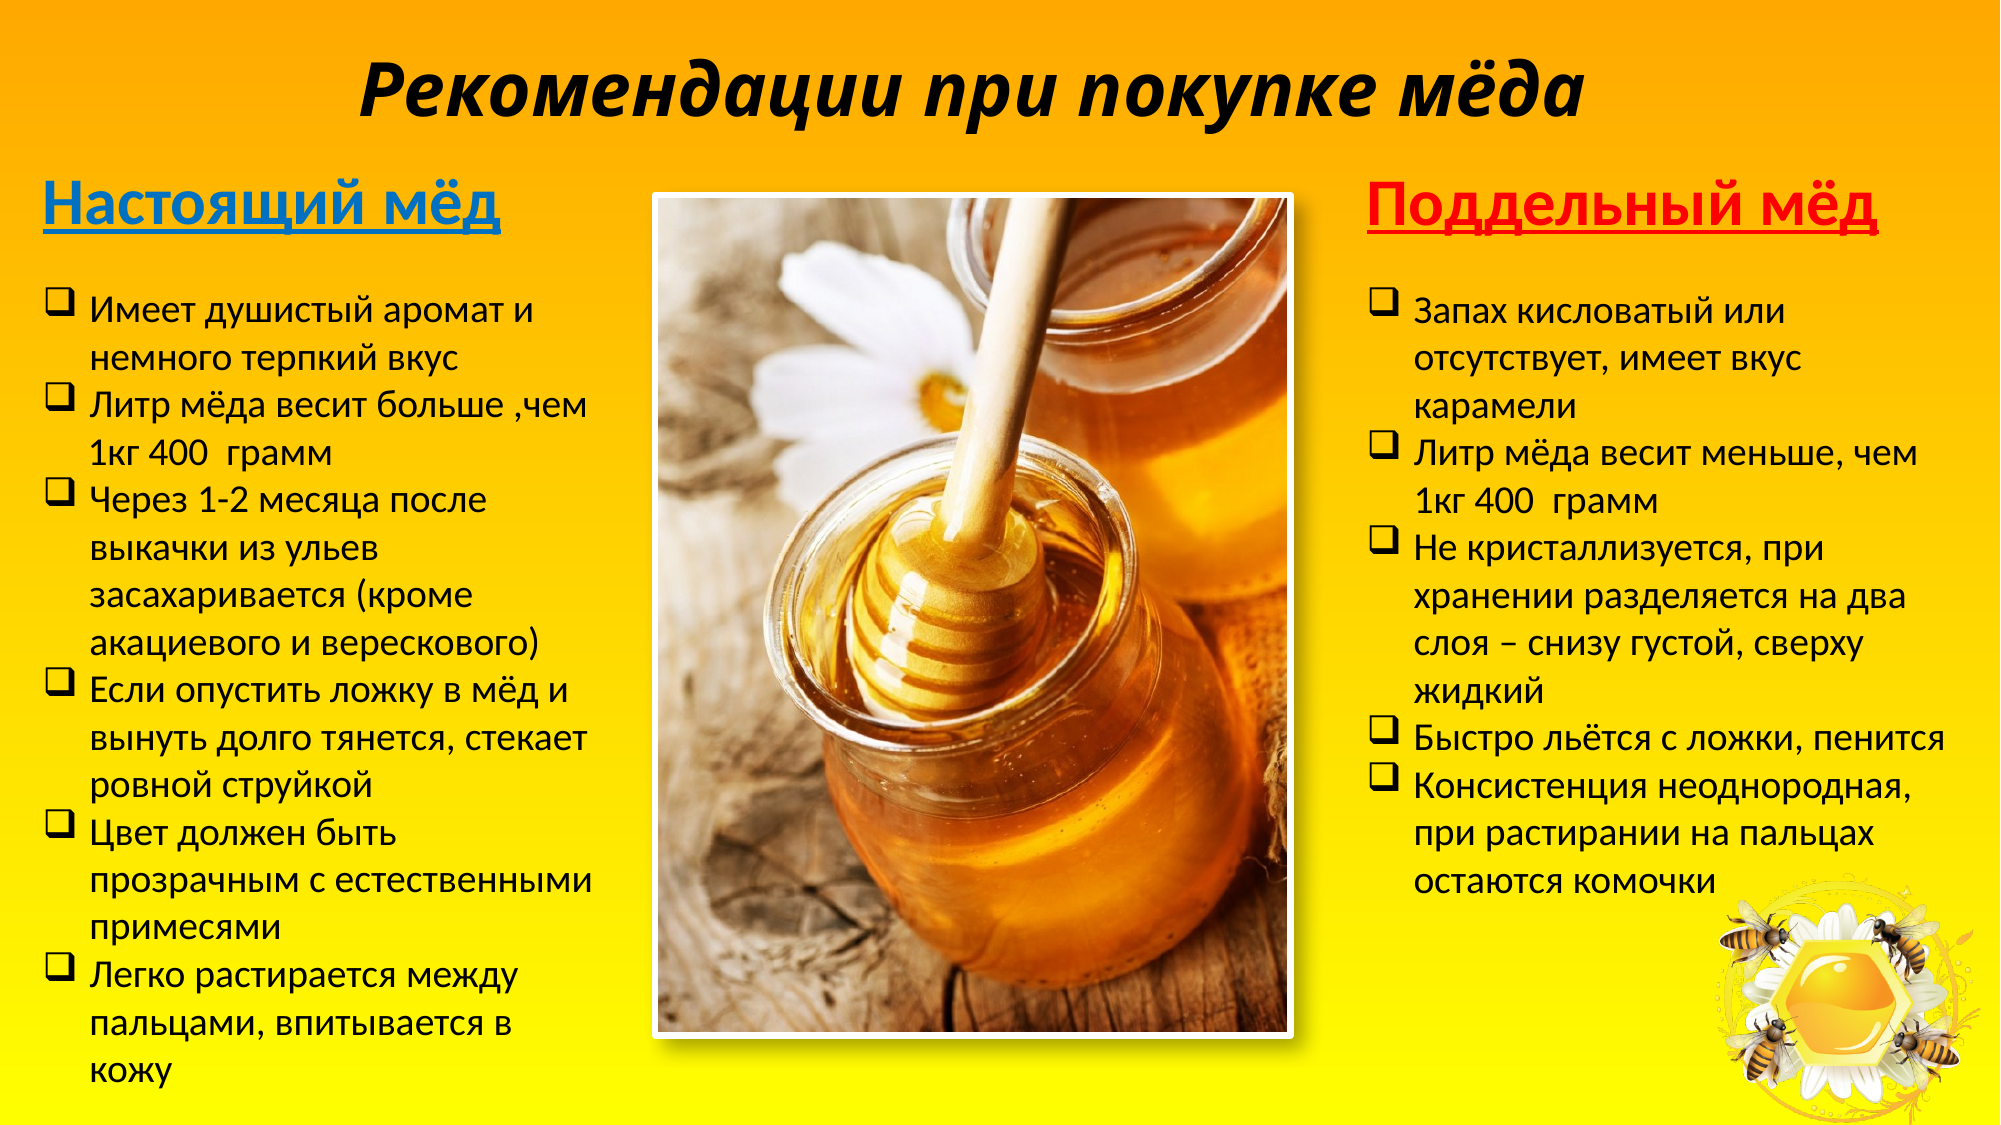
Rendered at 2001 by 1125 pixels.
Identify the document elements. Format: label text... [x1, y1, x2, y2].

text_box Настоящий мёд Имеет душистый аромат и немного терпкий вкус Литр мёда весит больше ,чем 1кг 400 грамм Через 1-2 месяца после выкачки из ульев засахаривается (кроме акациевого и верескового) Если опустить ложку в мёд и вынуть долго тянется, стекает ровной струйкой Цвет должен быть прозрачным с естественными примесями Легко растирается между пальцами, впитывается в кожу [27, 150, 610, 1125]
text_box Поддельный мёд Запах кисловатый или отсутствует, имеет вкус карамели Литр мёда весит меньше, чем 1кг 400 грамм Не кристаллизуется, при хранении разделяется на два слоя – снизу густой, сверху жидкий Быстро льётся с ложки, пенится Консистенция неоднородная, при растирании на пальцах остаются комочки [1351, 151, 1970, 999]
text_box Рекомендации при покупке мёда [285, 34, 1661, 139]
picture [1715, 872, 1981, 1125]
picture [658, 197, 1288, 1033]
